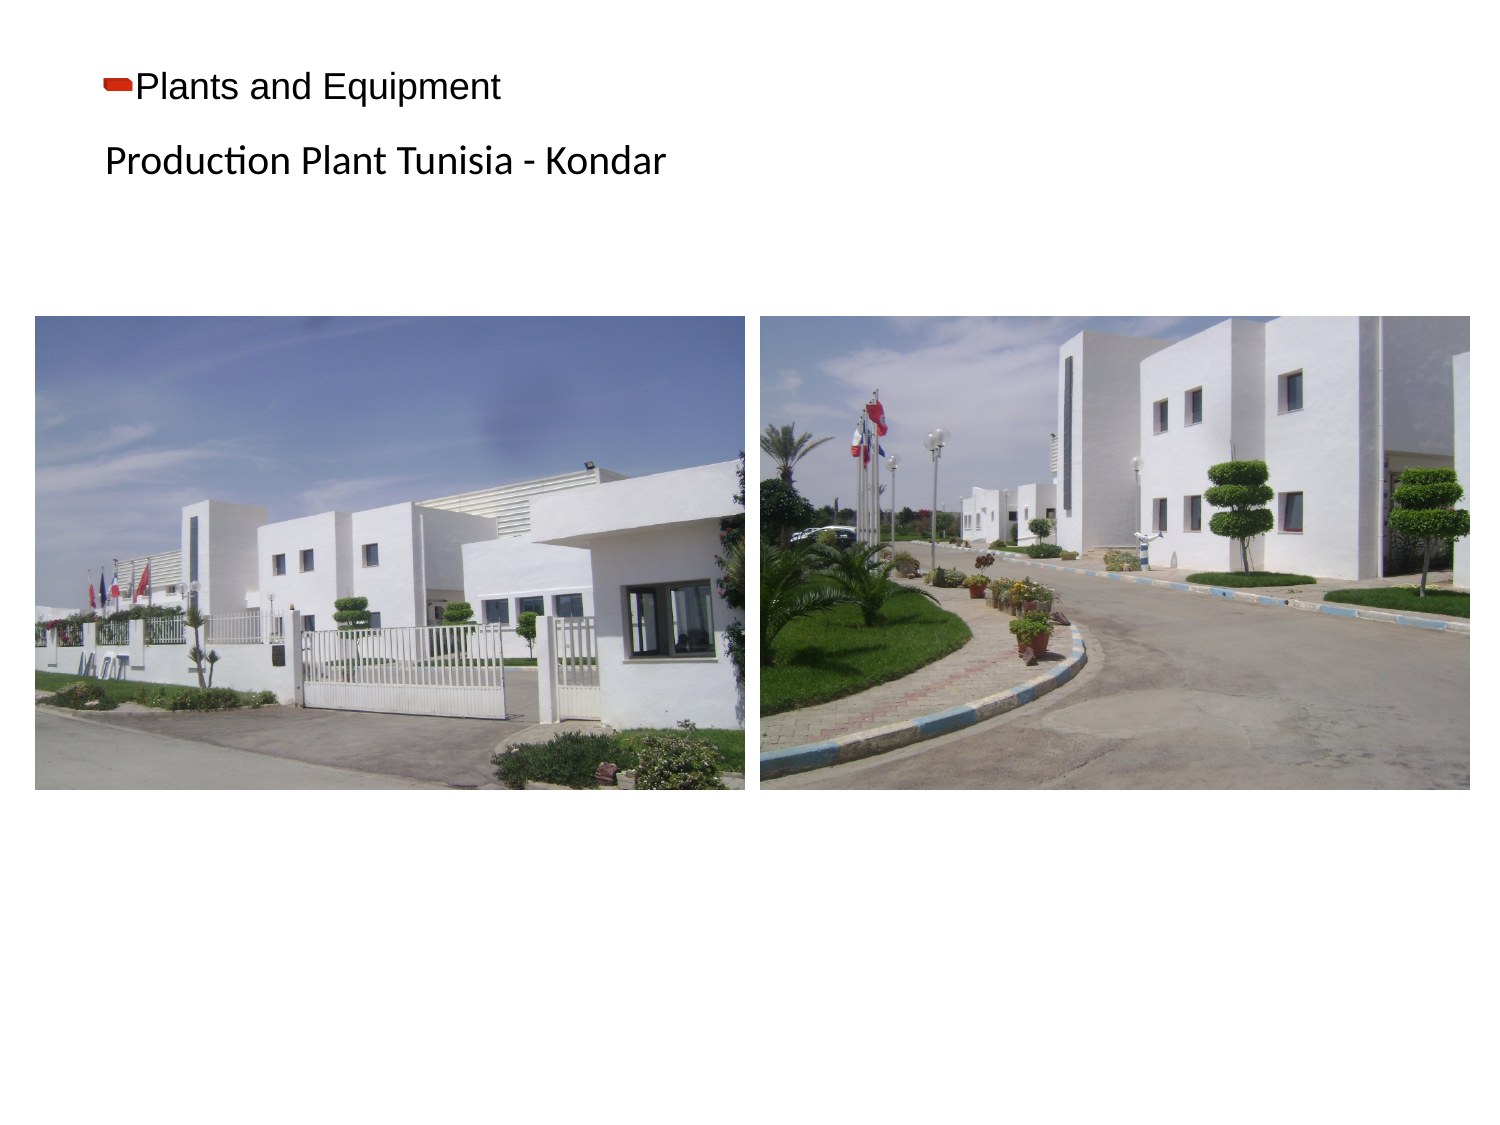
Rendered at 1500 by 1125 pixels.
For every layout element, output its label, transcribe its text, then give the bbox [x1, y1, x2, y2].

text_box Production Plant Tunisia - Kondar [90, 125, 683, 191]
text_box Plants and Equipment [87, 54, 1115, 115]
picture [101, 75, 136, 94]
picture [35, 316, 745, 790]
picture [760, 316, 1470, 790]
